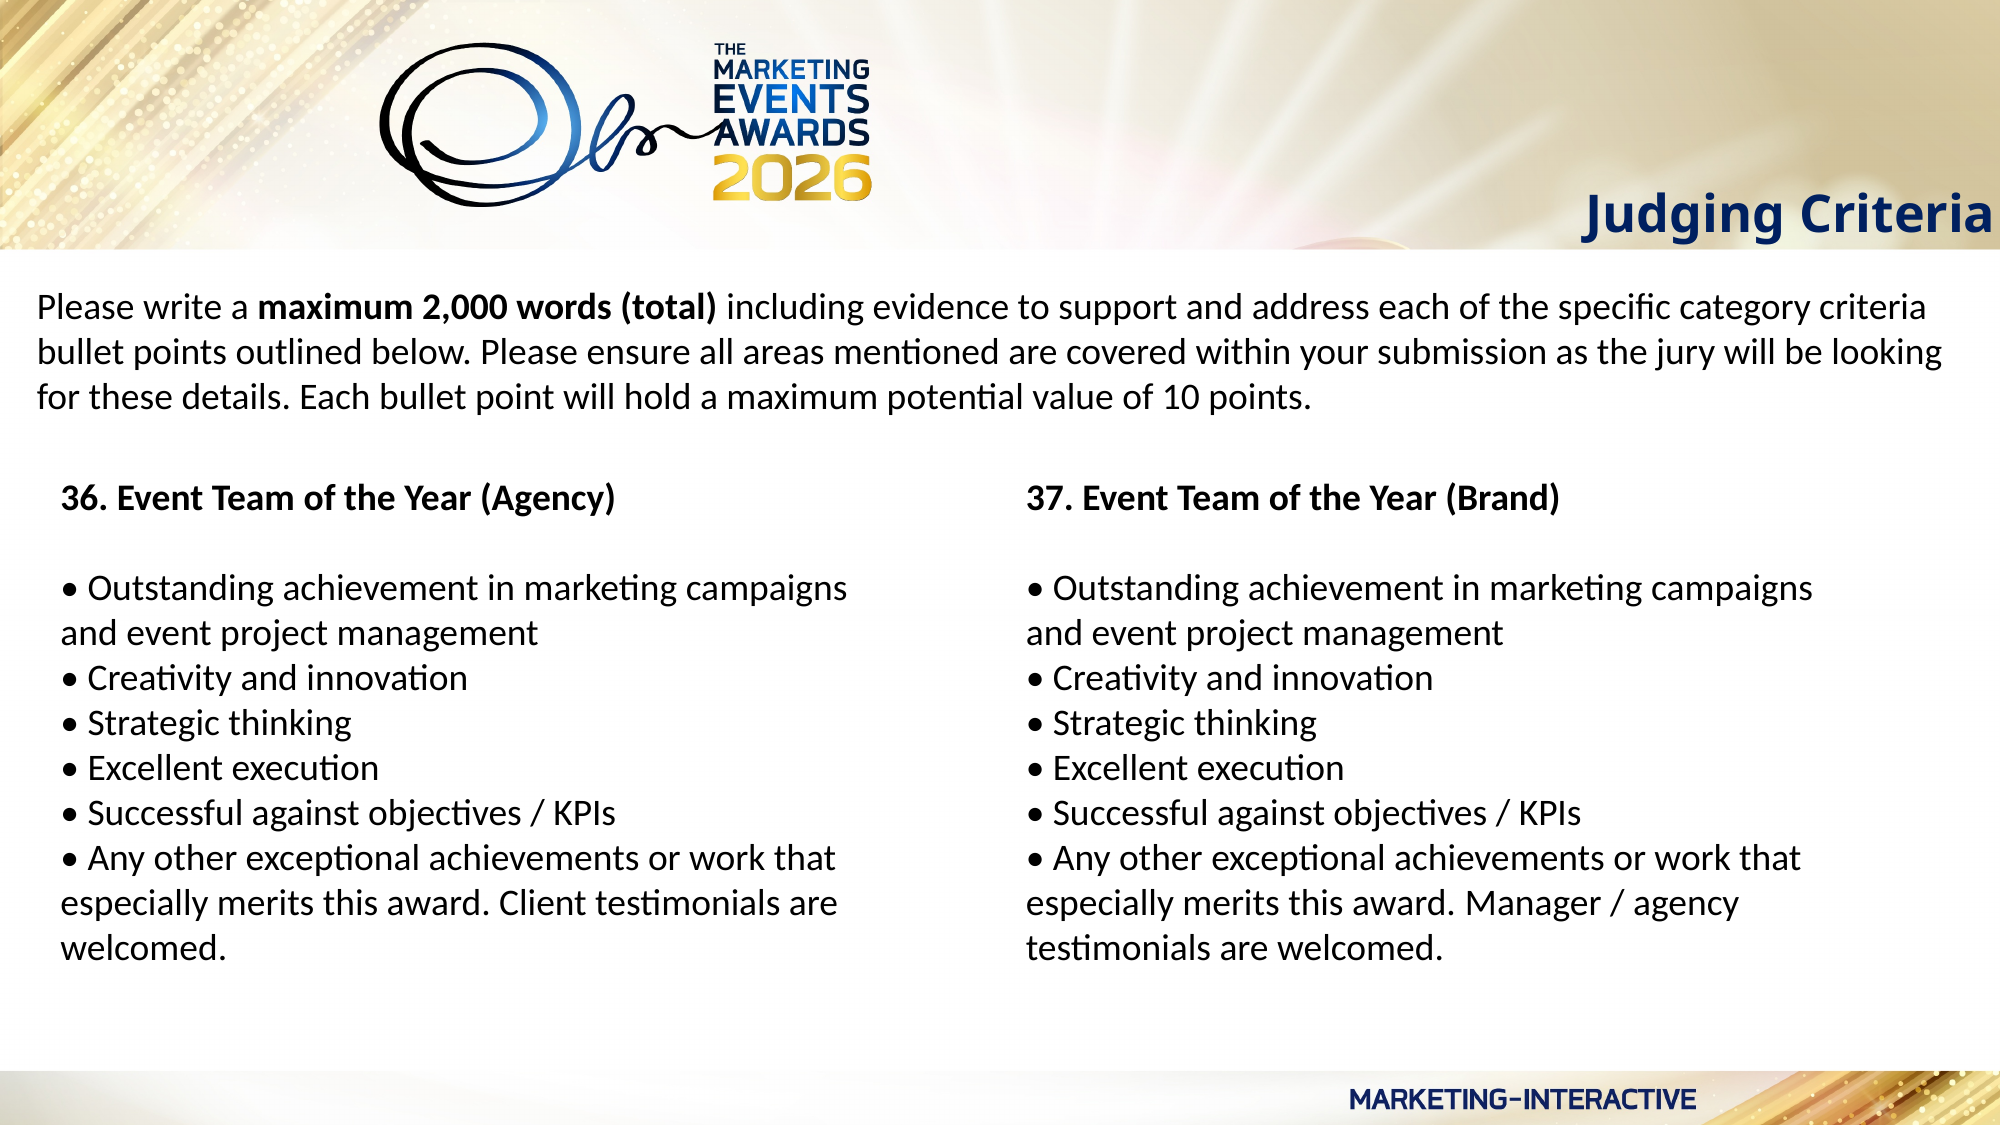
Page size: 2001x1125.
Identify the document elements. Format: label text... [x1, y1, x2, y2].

text_box Judging Criteria [1570, 167, 2000, 255]
text_box 37. Event Team of the Year (Brand) • Outstanding achievement in marketing campaigns and event project management • Creativity and innovation • Strategic thinking • Excellent execution • Successful against objectives / KPIs • Any other exceptional achievements or work that especially merits this award. Manager / agency testimonials are welcomed. [1011, 465, 1861, 976]
text_box 36. Event Team of the Year (Agency) • Outstanding achievement in marketing campaigns and event project management • Creativity and innovation • Strategic thinking • Excellent execution • Successful against objectives / KPIs • Any other exceptional achievements or work that especially merits this award. Client testimonials are welcomed. [45, 465, 876, 976]
picture [0, 0, 2000, 1125]
text_box Please write a maximum 2,000 words (total) including evidence to support and address each of the specific category criteria bullet points outlined below. Please ensure all areas mentioned are covered within your submission as the jury will be looking for these details. Each bullet point will hold a maximum potential value of 10 points. [22, 274, 2000, 425]
